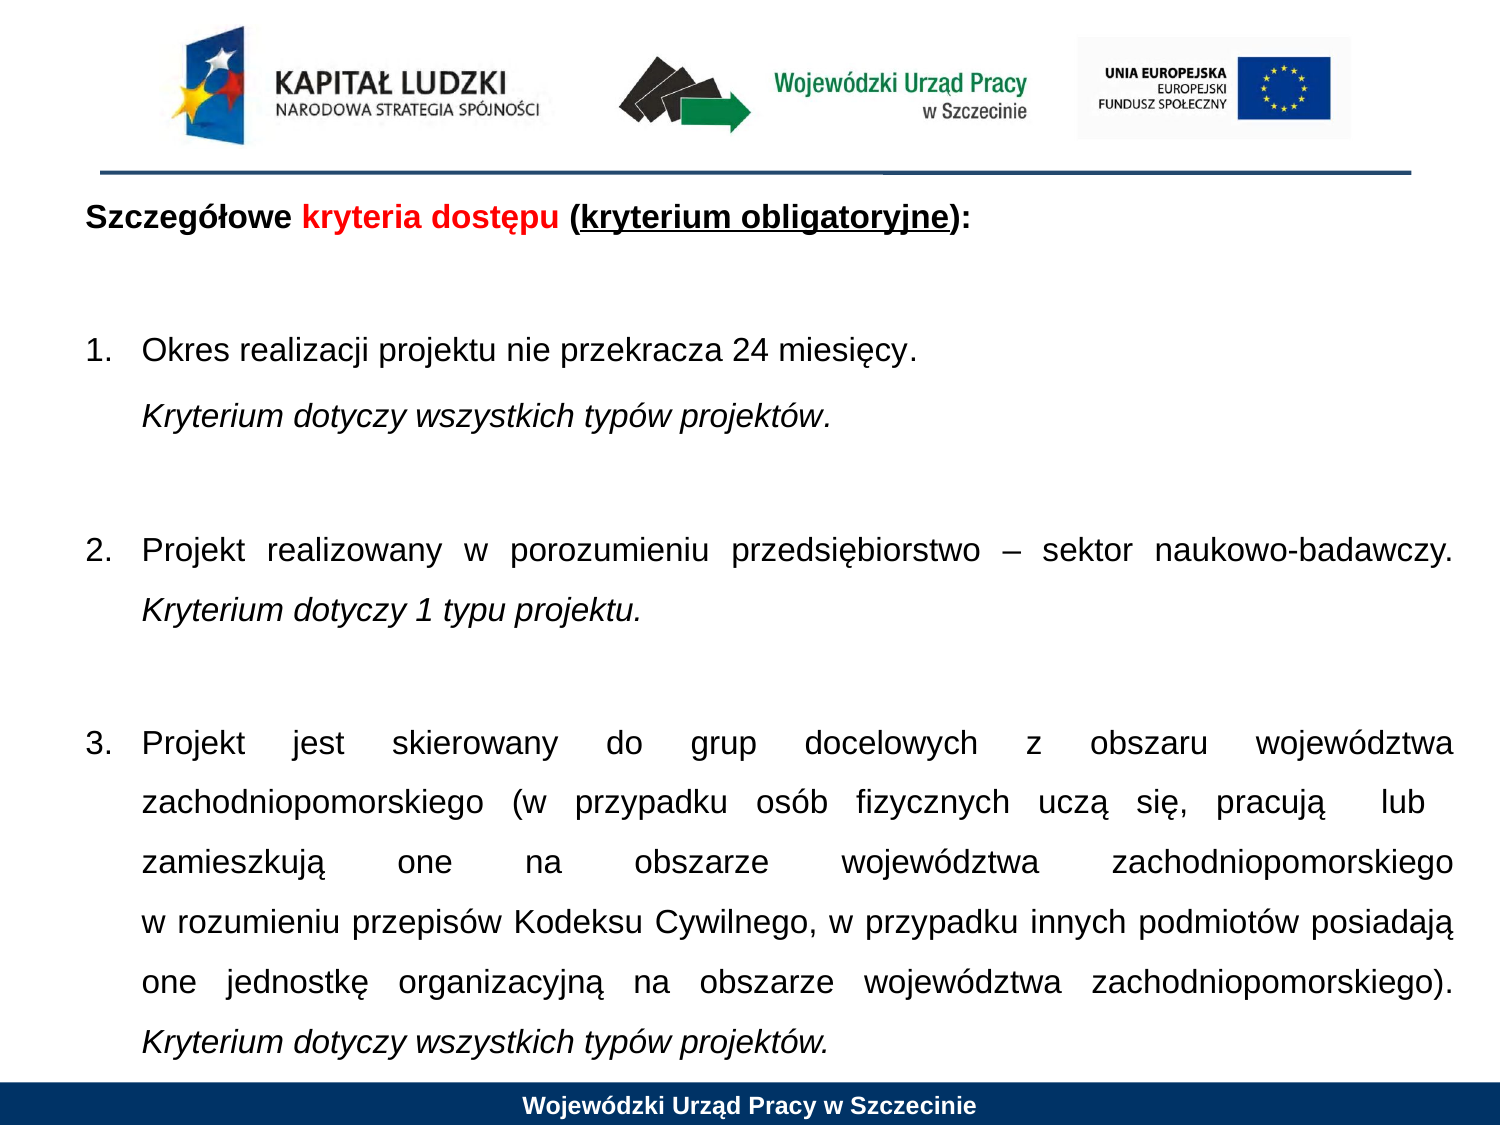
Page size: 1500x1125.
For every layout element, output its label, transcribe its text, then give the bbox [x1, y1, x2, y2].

list Szczegółowe kryteria dostępu (kryterium obligatoryjne): Okres realizacji projektu nie przekracza 24 miesięcy. Kryterium dotyczy wszystkich typów projektów. 2. Projekt realizowany w porozumieniu przedsiębiorstwo – sektor naukowo-badawczy. Kryterium dotyczy 1 typu projektu. 3. Projekt jest skierowany do grup docelowych z obszaru województwa zachodniopomorskiego (w przypadku osób fizycznych uczą się, pracują lub zamieszkują one na obszarze województwa zachodniopomorskiego w rozumieniu przepisów Kodeksu Cywilnego, w przypadku innych podmiotów posiadają one jednostkę organizacyjną na obszarze województwa zachodniopomorskiego). Kryterium dotyczy wszystkich typów projektów. [70, 187, 1471, 1059]
picture [159, 24, 1353, 149]
